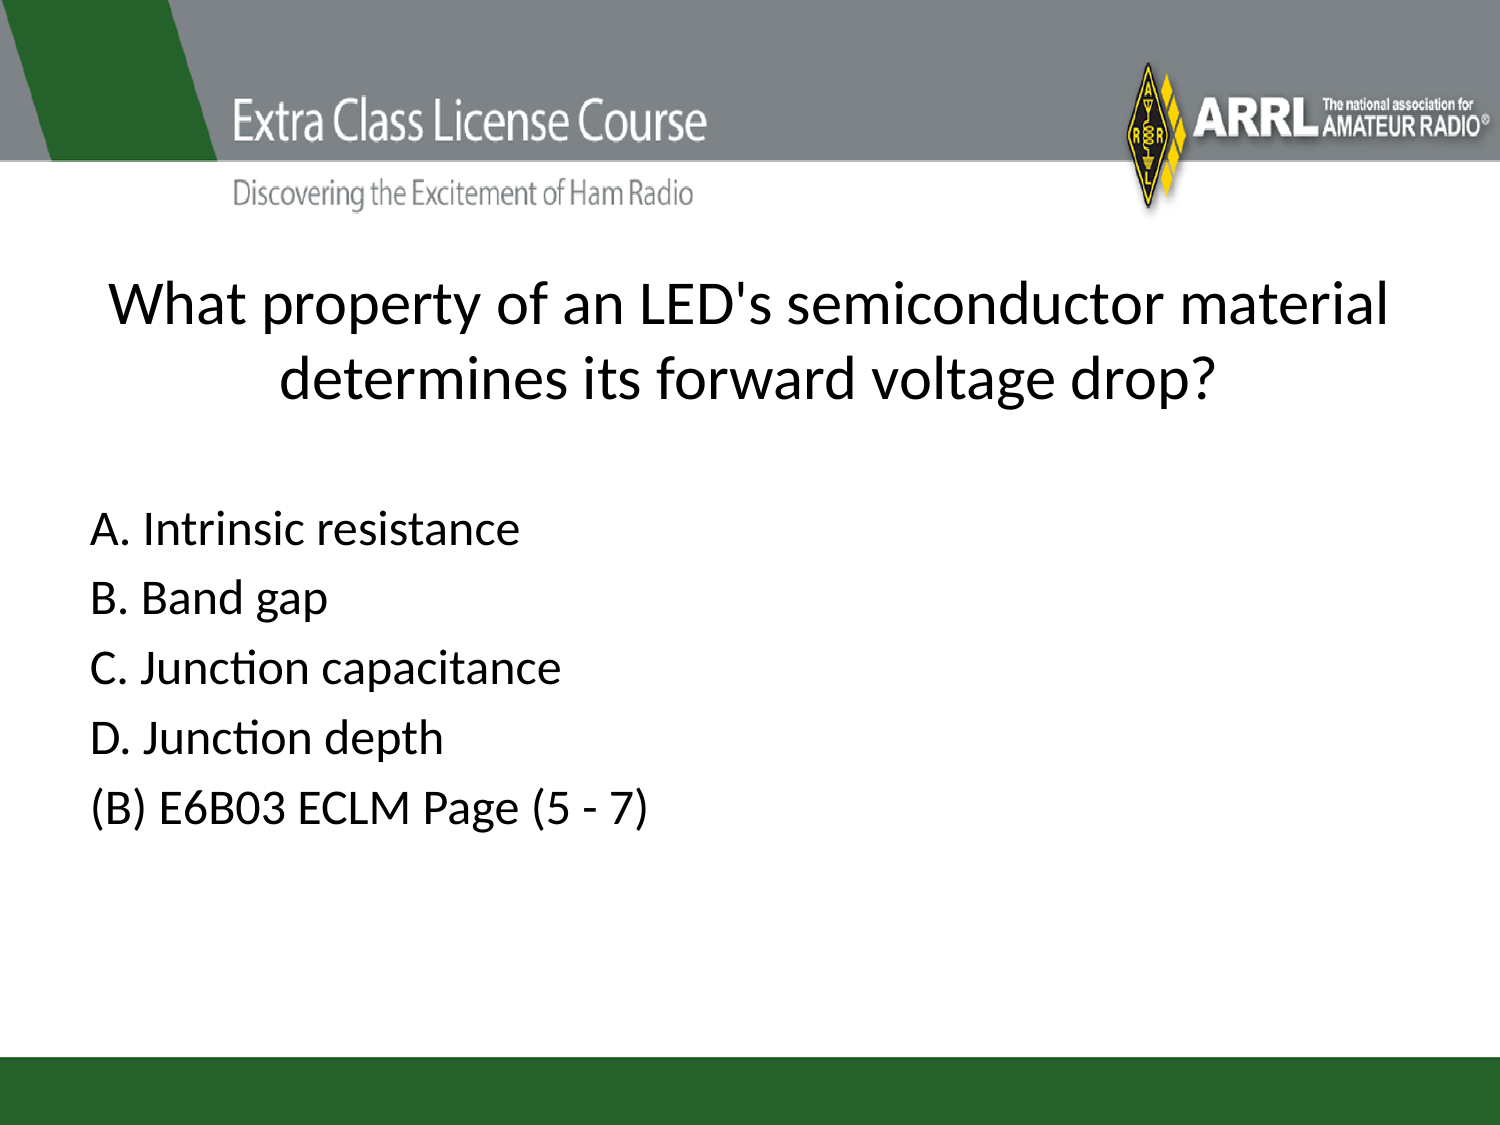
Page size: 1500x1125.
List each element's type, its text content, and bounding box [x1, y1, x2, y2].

list A. Intrinsic resistance B. Band gap C. Junction capacitance D. Junction depth (B) E6B03 ECLM Page (5 - 7) [75, 487, 1425, 1005]
picture [0, 0, 1500, 1125]
title What property of an LED's semiconductor material determines its forward voltage drop? [75, 254, 1425, 435]
